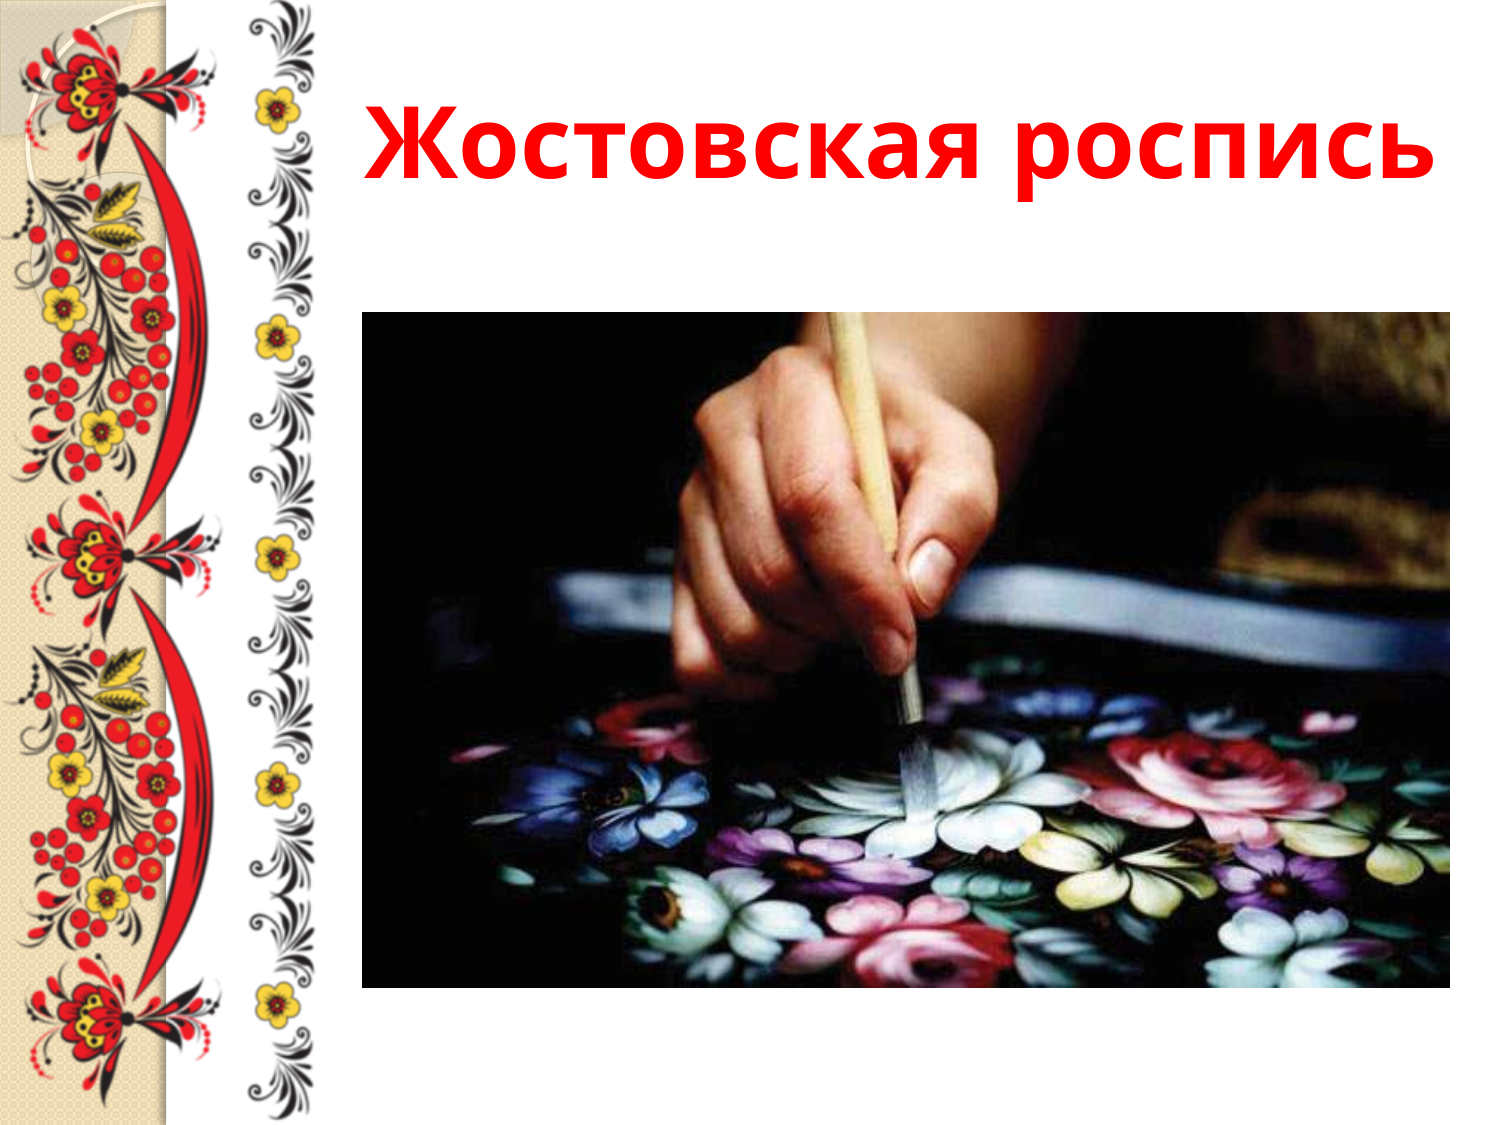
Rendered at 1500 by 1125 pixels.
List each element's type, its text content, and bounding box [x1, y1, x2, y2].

title Жостовская роспись [337, 45, 1466, 233]
picture [362, 312, 1451, 988]
picture [0, 0, 317, 1123]
